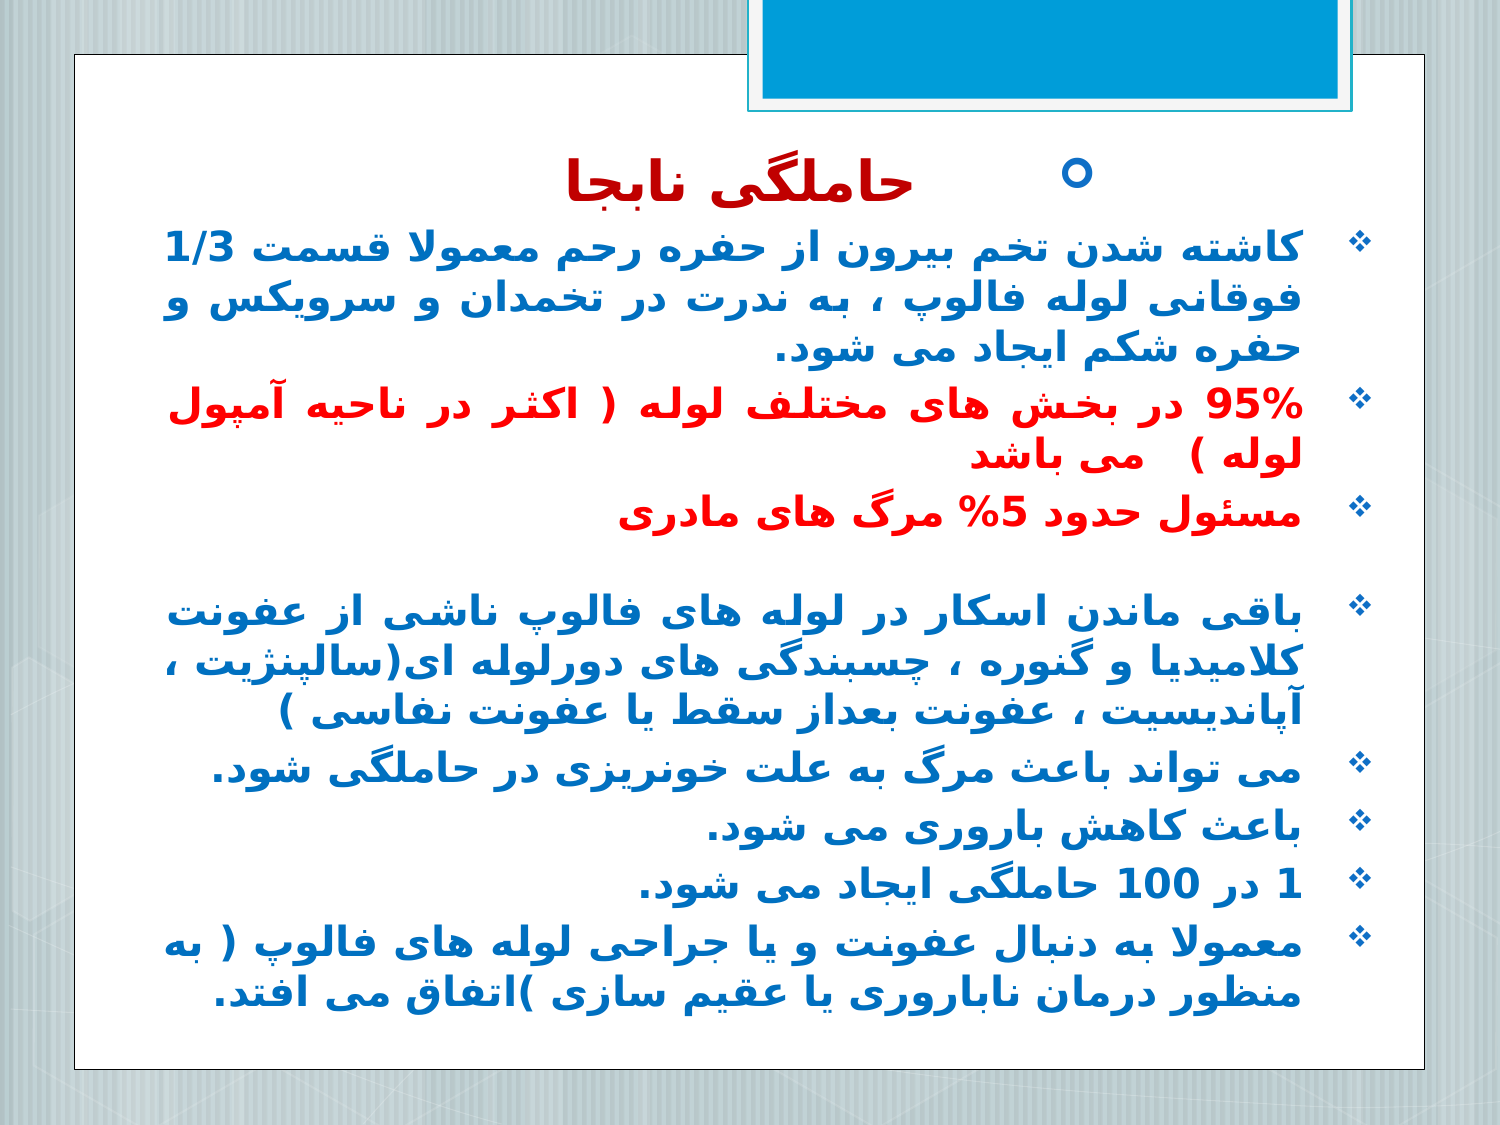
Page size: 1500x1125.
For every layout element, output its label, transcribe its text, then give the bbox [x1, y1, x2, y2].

list حاملگی نابجا کاشته شدن تخم بیرون از حفره رحم معمولا قسمت 1/3 فوقانی لوله فالوپ ، به ندرت در تخمدان و سرویکس و حفره شکم ایجاد می شود. 95% در بخش های مختلف لوله ( اکثر در ناحیه آمپول لوله ) می باشد مسئول حدود 5% مرگ های مادری باقی ماندن اسکار در لوله های فالوپ ناشی از عفونت کلامیدیا و گنوره ، چسبندگی های دورلوله ای(سالپنژیت ، آپاندیسیت ، عفونت بعداز سقط یا عفونت نفاسی ) می تواند باعث مرگ به علت خونریزی در حاملگی شود. باعث کاهش باروری می شود. 1 در 100 حاملگی ایجاد می شود. معمولا به دنبال عفونت و یا جراحی لوله های فالوپ ( به منظور درمان ناباروری یا عقیم سازی )اتفاق می افتد. [147, 137, 1382, 1035]
